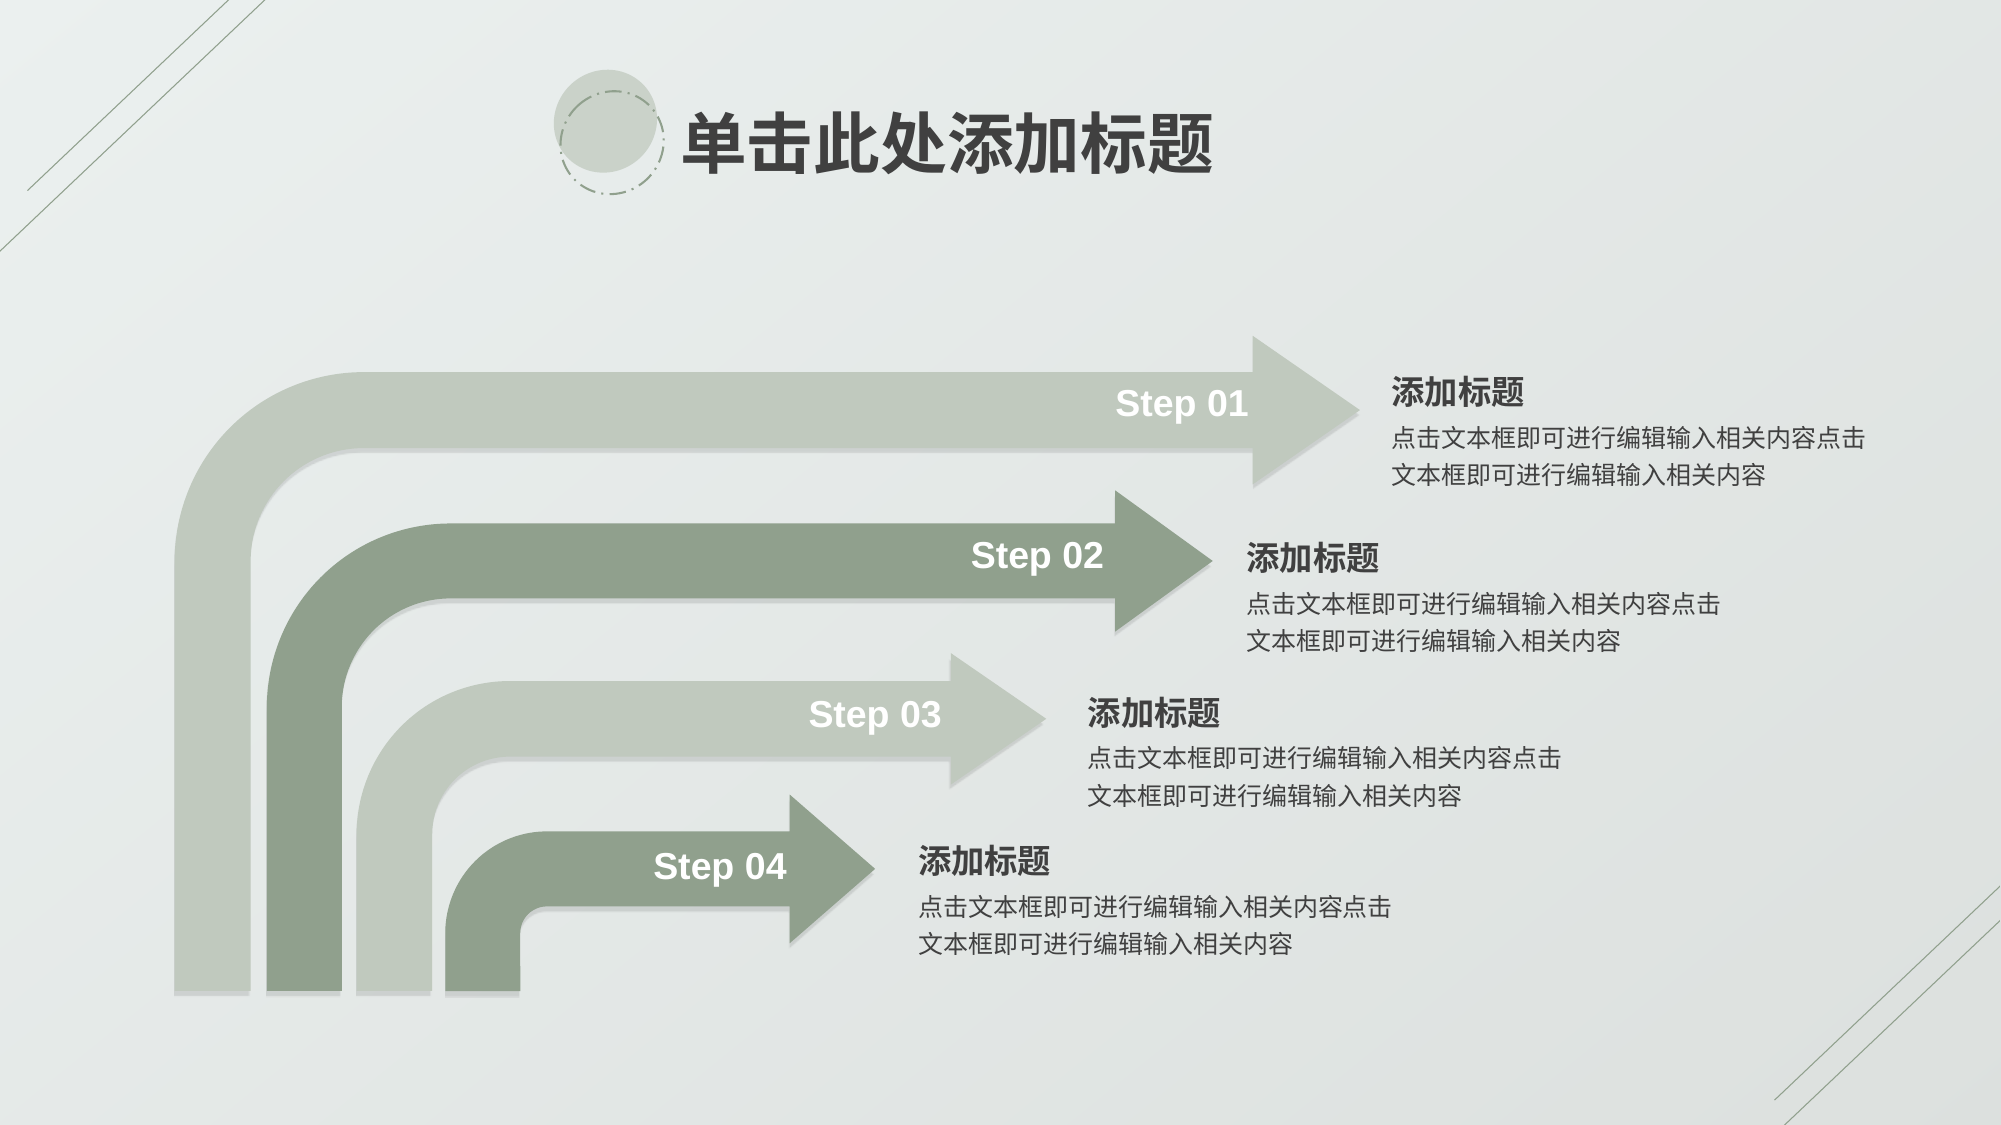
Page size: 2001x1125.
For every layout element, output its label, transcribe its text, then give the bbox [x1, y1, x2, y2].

text_box [355, 651, 1049, 992]
text_box 点击文本框即可进行编辑输入相关内容点击文本框即可进行编辑输入相关内容 [903, 876, 1420, 966]
text_box 单击此处添加标题 [670, 94, 1408, 190]
text_box [173, 333, 1362, 992]
text_box 添加标题 [1073, 684, 1463, 740]
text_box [1774, 836, 2000, 1100]
text_box 添加标题 [903, 832, 1294, 888]
text_box 添加标题 [1376, 363, 1767, 419]
text_box Step 03 [526, 683, 953, 741]
text_box Step 01 [833, 373, 1260, 430]
text_box 点击文本框即可进行编辑输入相关内容点击文本框即可进行编辑输入相关内容 [1376, 407, 1893, 497]
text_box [27, 0, 306, 191]
text_box [265, 488, 1215, 992]
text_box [0, 0, 270, 259]
text_box Step 04 [371, 836, 798, 893]
text_box Step 02 [688, 525, 1116, 582]
text_box 点击文本框即可进行编辑输入相关内容点击文本框即可进行编辑输入相关内容 [1232, 573, 1749, 664]
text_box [1738, 904, 2000, 1125]
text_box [548, 74, 670, 190]
text_box [444, 792, 877, 993]
text_box 点击文本框即可进行编辑输入相关内容点击文本框即可进行编辑输入相关内容 [1073, 728, 1590, 818]
text_box 添加标题 [1232, 530, 1622, 585]
